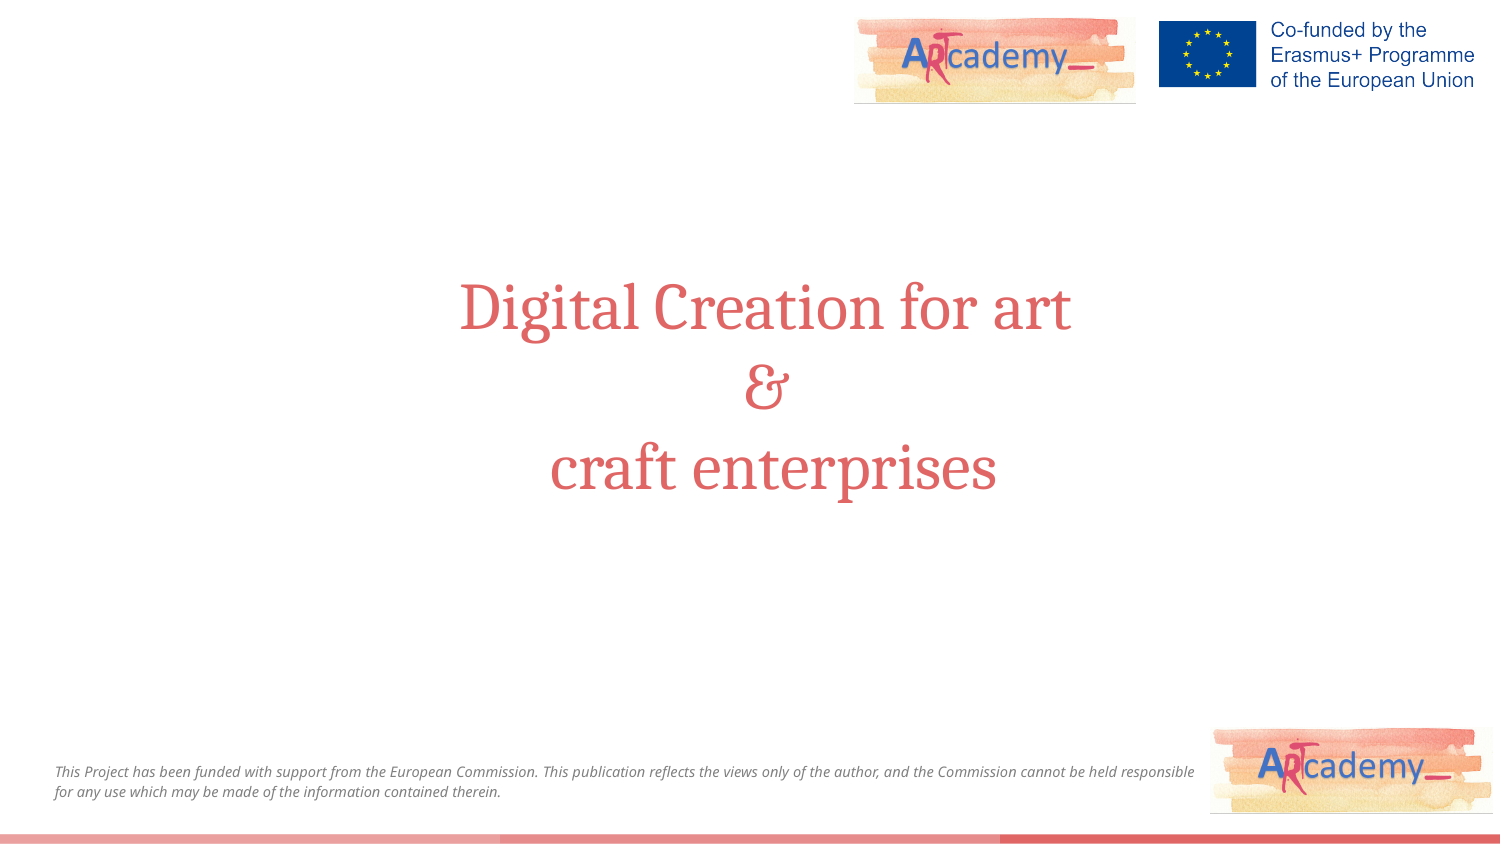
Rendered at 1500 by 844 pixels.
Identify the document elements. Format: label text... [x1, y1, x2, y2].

title Digital Creation for art & craft enterprises [180, 247, 1368, 508]
text_box This Project has been funded with support from the European Commission. This publication reflects the views only of the author, and the Commission cannot be held responsible for any use which may be made of the information contained therein. [39, 754, 1205, 799]
picture [1158, 21, 1474, 91]
picture [1210, 709, 1493, 844]
picture [854, 0, 1137, 134]
